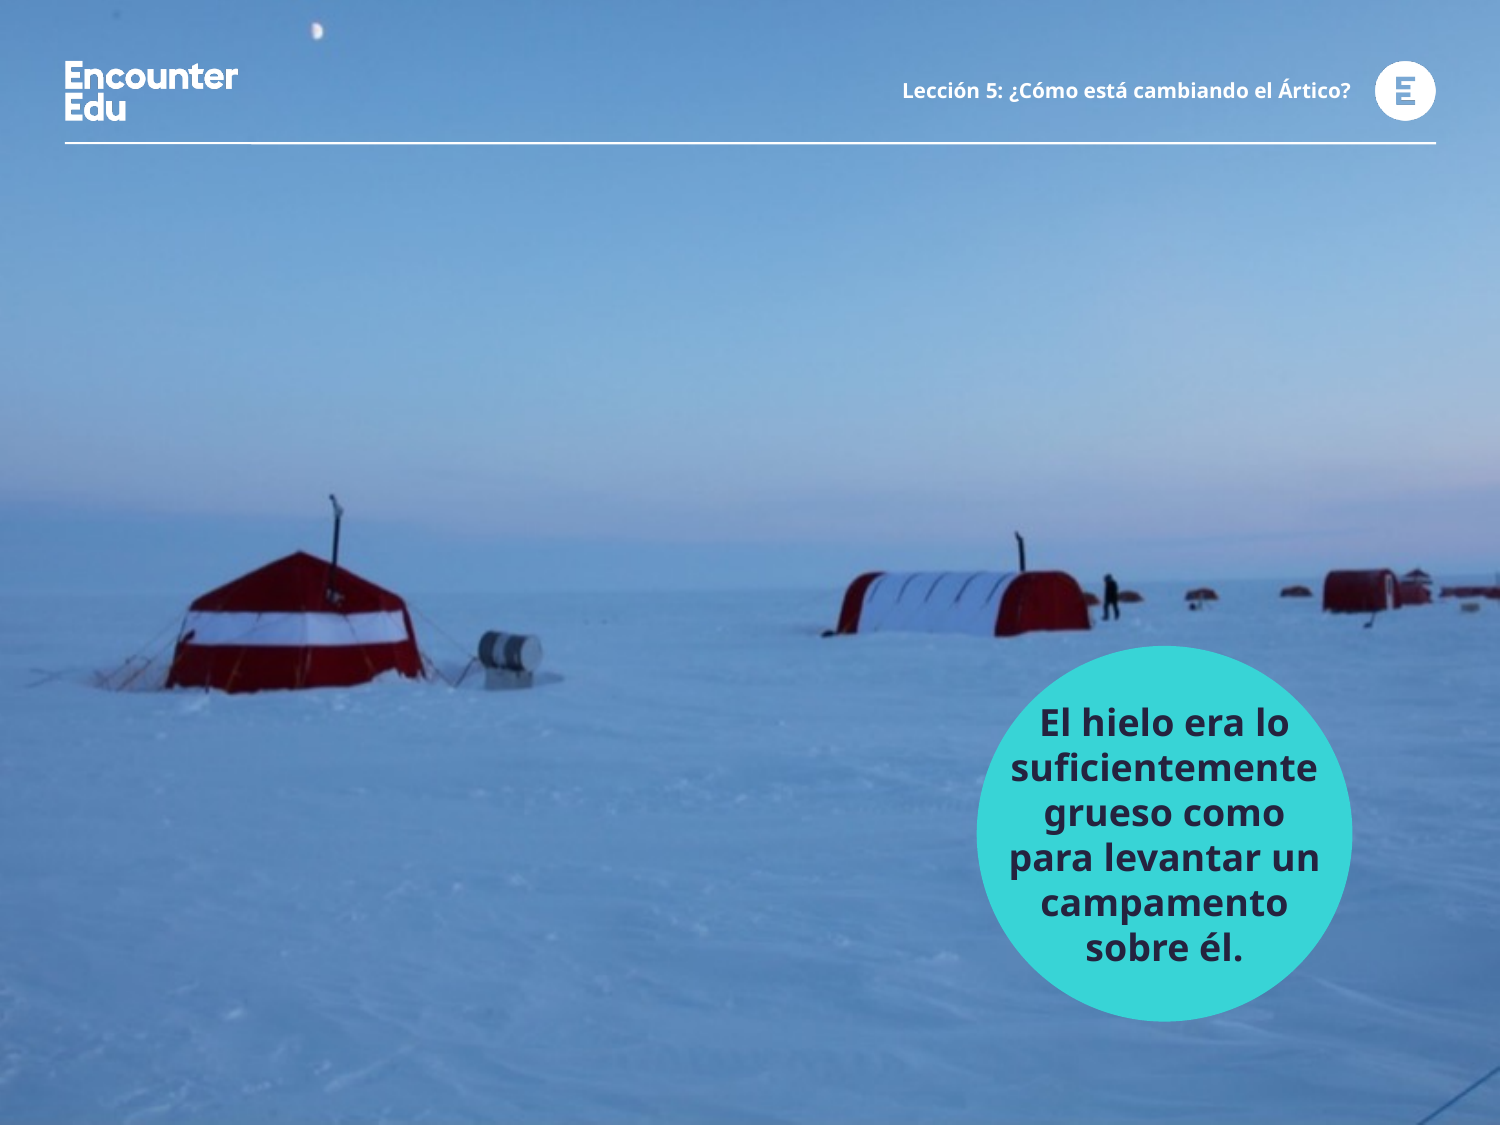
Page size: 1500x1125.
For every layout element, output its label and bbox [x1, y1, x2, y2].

picture [0, 0, 1500, 1125]
text_box [976, 645, 1353, 1022]
